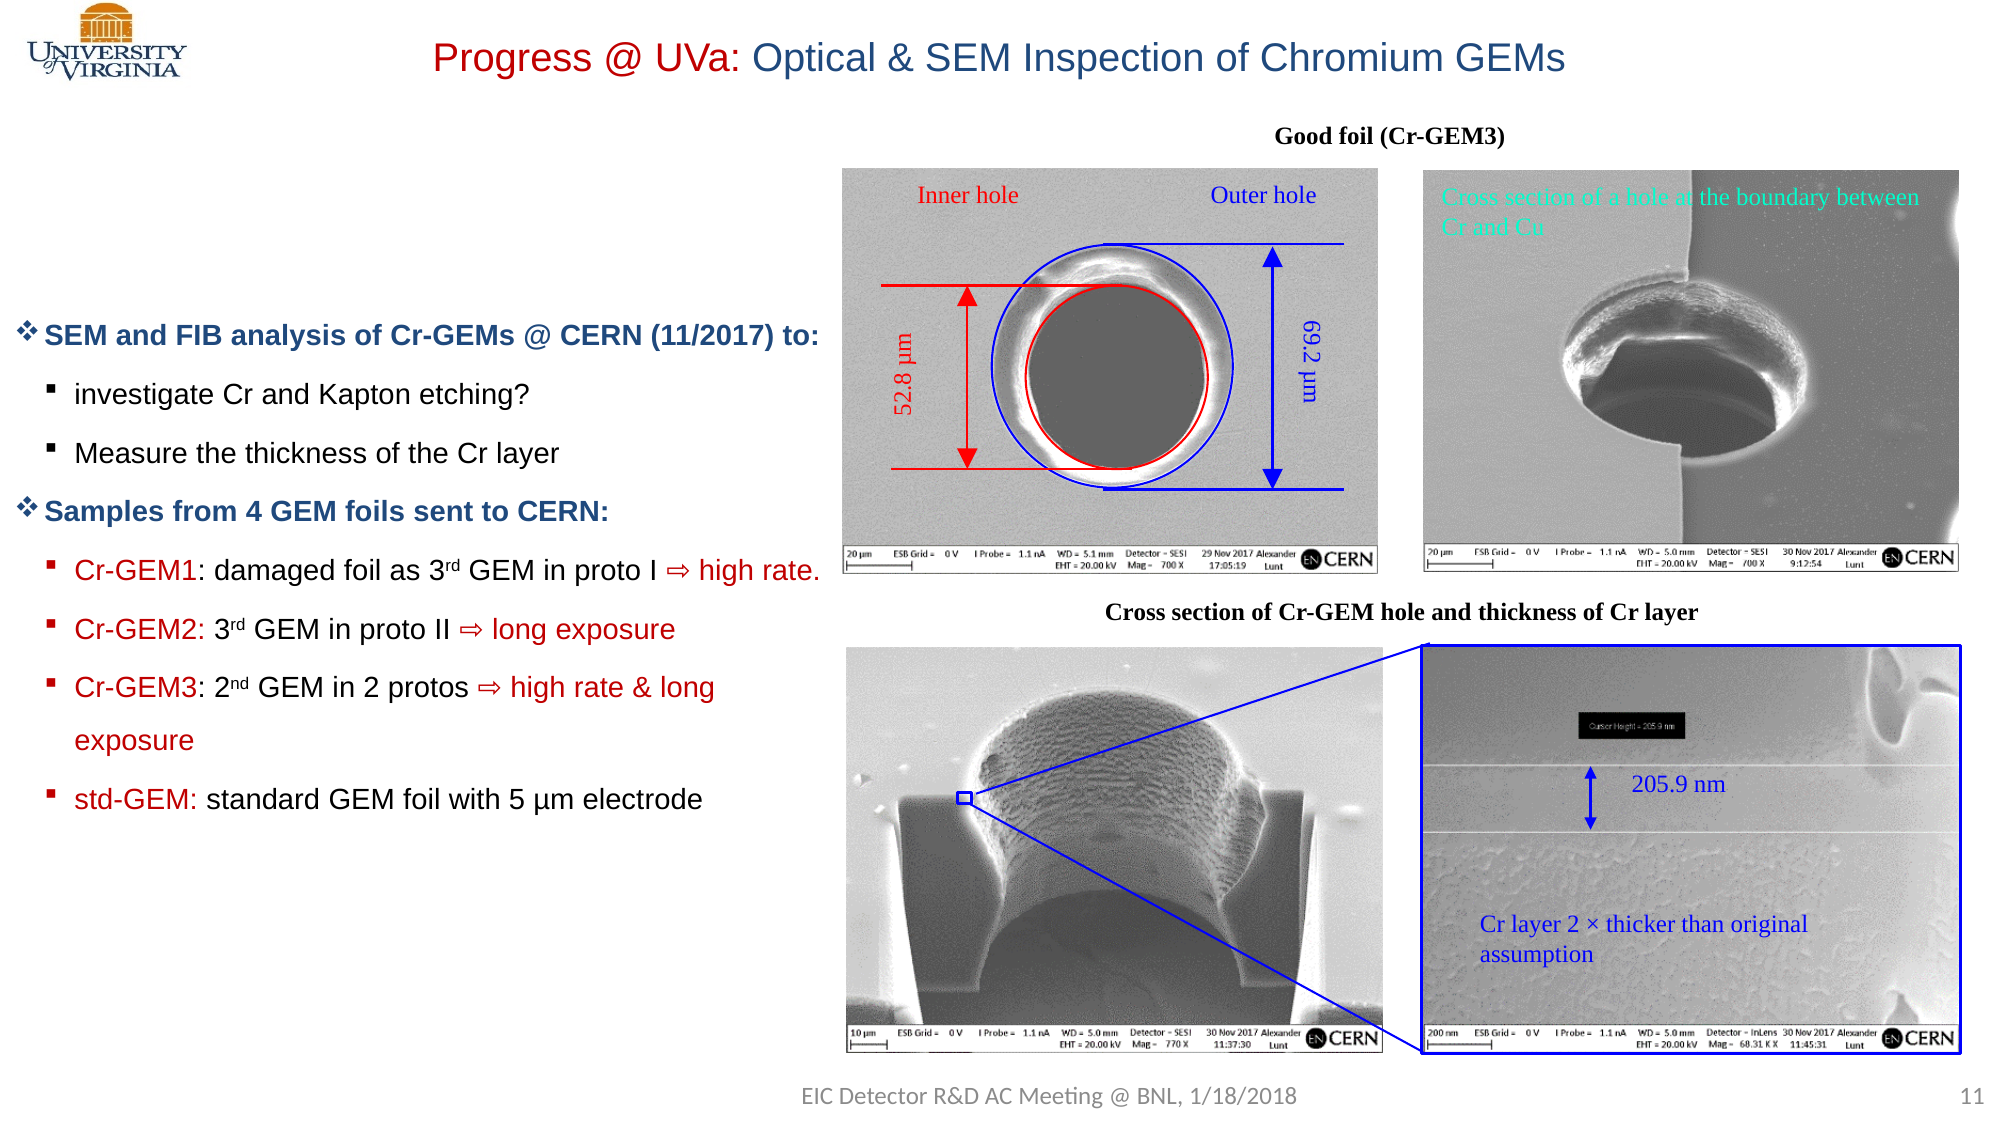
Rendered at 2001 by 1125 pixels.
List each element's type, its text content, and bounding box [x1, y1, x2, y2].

footer EIC Detector R&D AC Meeting @ BNL, 1/18/2018 [762, 1065, 1338, 1125]
slide_number 11 [1533, 1065, 2000, 1125]
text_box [837, 112, 1963, 1053]
text_box SEM and FIB analysis of Cr-GEMs @ CERN (11/2017) to: investigate Cr and Kapton etching? Measure the thickness of the Cr layer Samples from 4 GEM foils sent to CERN: Cr-GEM1: damaged foil as 3rd GEM in proto I ⇨ high rate. Cr-GEM2: 3rd GEM in proto II ⇨ long exposure Cr-GEM3: 2nd GEM in 2 protos ⇨ high rate & long exposure std-GEM: standard GEM foil with 5 µm electrode [0, 291, 832, 823]
text_box Progress @ UVa: Optical & SEM Inspection of Chromium GEMs [249, 0, 1750, 88]
picture [0, 0, 200, 90]
